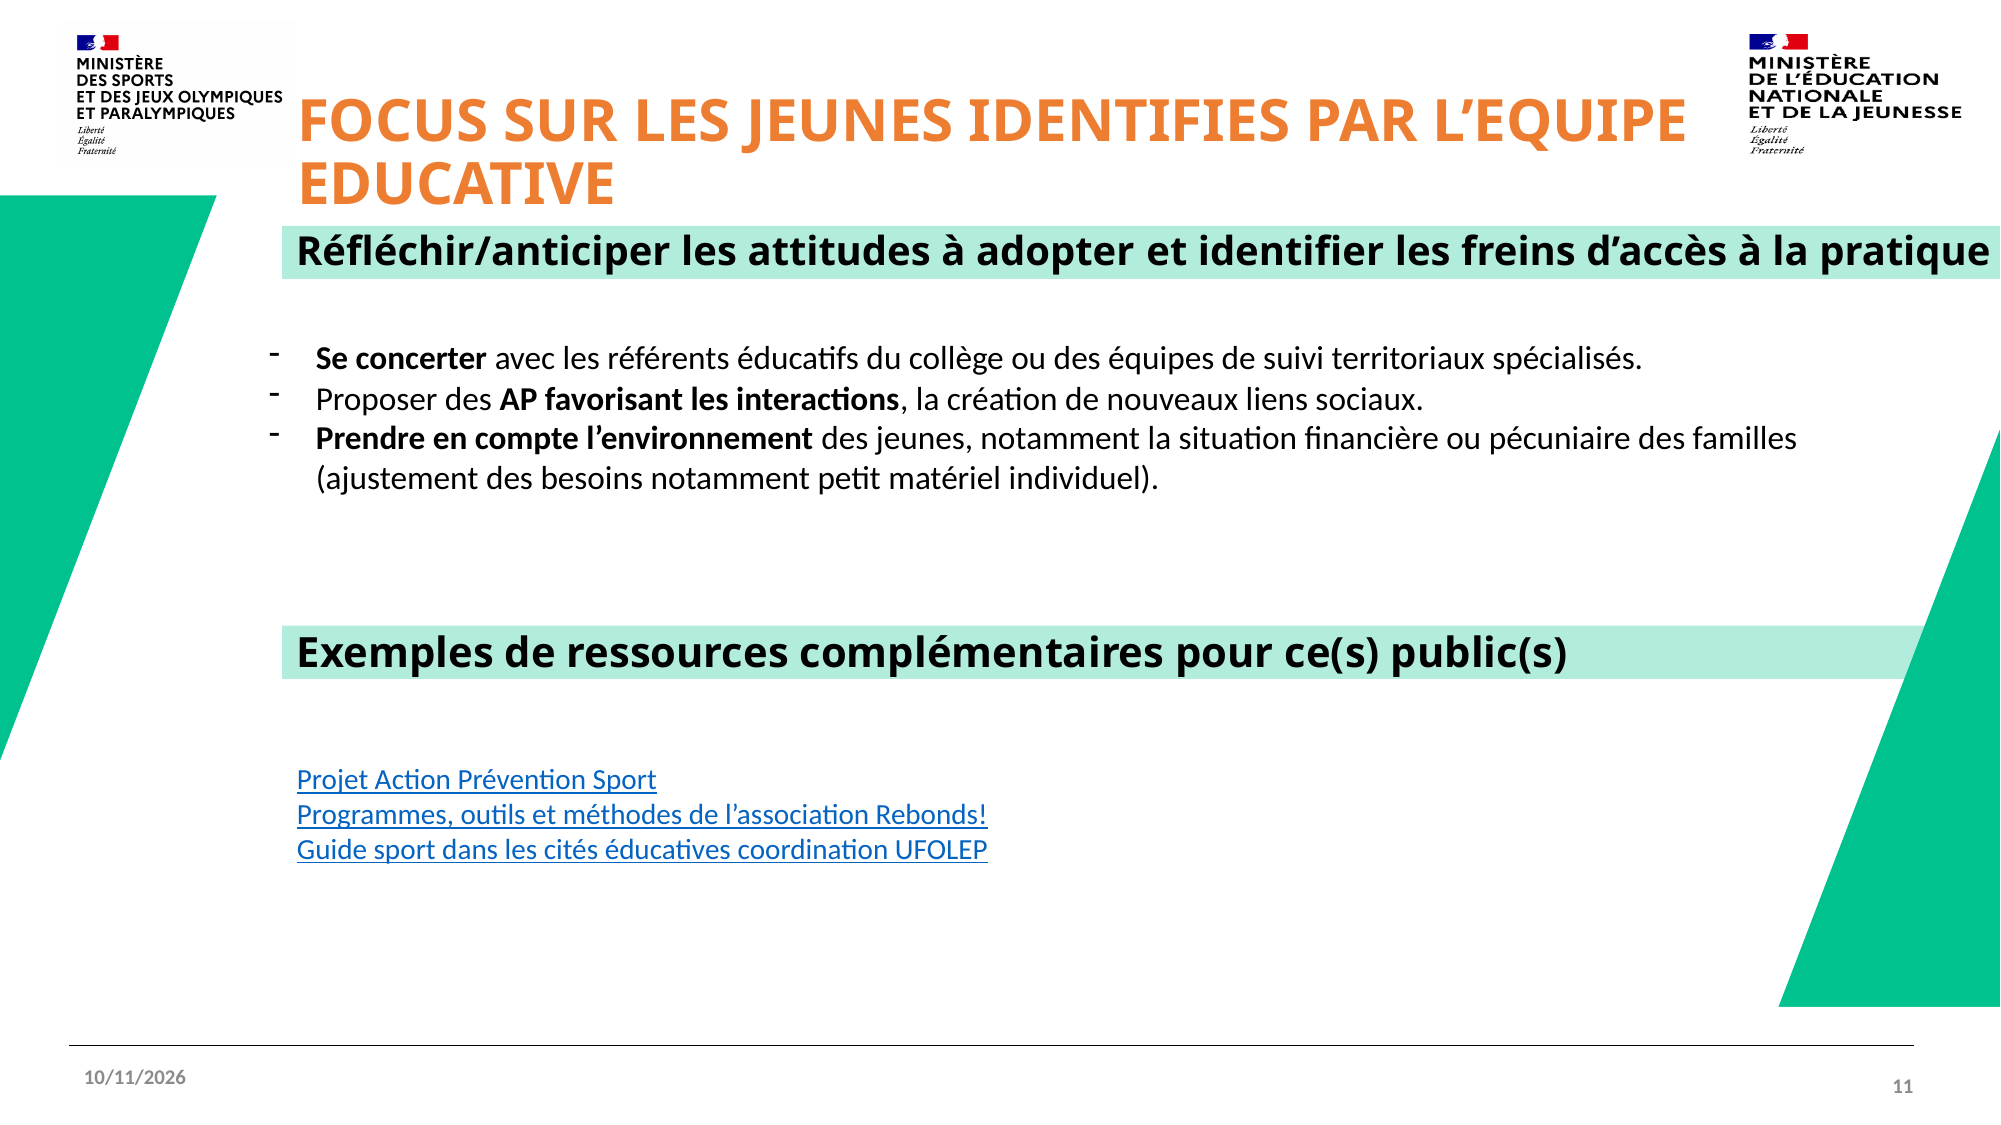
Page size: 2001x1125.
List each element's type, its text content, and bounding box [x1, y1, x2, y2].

text_box Projet Action Prévention Sport Programmes, outils et méthodes de l’association Rebonds! Guide sport dans les cités éducatives coordination UFOLEP [282, 753, 1951, 913]
picture [1749, 34, 1963, 155]
text_box Exemples de ressources complémentaires pour ce(s) public(s) [282, 625, 1986, 679]
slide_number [69, 1046, 519, 1107]
slide_number 11 [1618, 1046, 1914, 1125]
text_box Réfléchir/anticiper les attitudes à adopter et identifier les freins d’accès à la pratique [282, 225, 2000, 279]
title FOCUS sur les Jeunes IDENTIFIES PAR L’EQUIPE EDUCATIVE [282, 80, 1846, 225]
picture [62, 20, 297, 169]
text_box Se concerter avec les référents éducatifs du collège ou des équipes de suivi territoriaux spécialisés. Proposer des AP favorisant les interactions, la création de nouveaux liens sociaux. Prendre en compte l’environnement des jeunes, notamment la situation financière ou pécuniaire des familles (ajustement des besoins notamment petit matériel individuel). [254, 329, 1830, 549]
